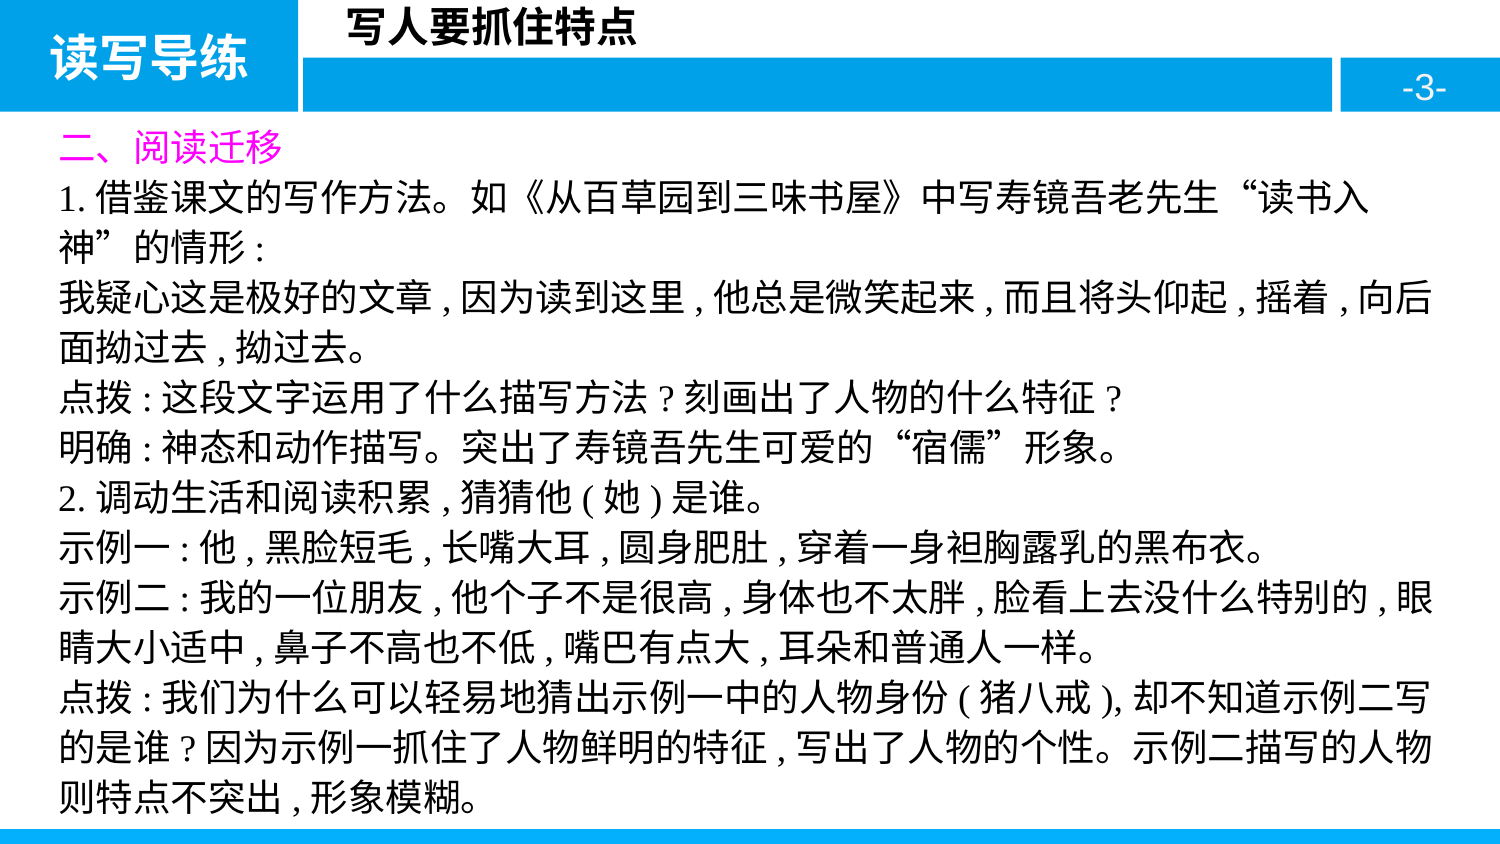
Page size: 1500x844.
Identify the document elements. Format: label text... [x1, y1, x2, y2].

text_box 二、阅读迁移 1.借鉴课文的写作方法。如《从百草园到三味书屋》中写寿镜吾老先生“读书入神”的情形: 我疑心这是极好的文章,因为读到这里,他总是微笑起来,而且将头仰起,摇着,向后面拗过去,拗过去。 点拨:这段文字运用了什么描写方法?刻画出了人物的什么特征? 明确:神态和动作描写。突出了寿镜吾先生可爱的“宿儒”形象。 2.调动生活和阅读积累,猜猜他(她)是谁。 示例一:他,黑脸短毛,长嘴大耳,圆身肥肚,穿着一身袒胸露乳的黑布衣。 示例二:我的一位朋友,他个子不是很高,身体也不太胖,脸看上去没什么特别的,眼睛大小适中,鼻子不高也不低,嘴巴有点大,耳朵和普通人一样。 点拨:我们为什么可以轻易地猜出示例一中的人物身份(猪八戒),却不知道示例二写的是谁?因为示例一抓住了人物鲜明的特征,写出了人物的个性。示例二描写的人物则特点不突出,形象模糊。 [46, 113, 1454, 825]
